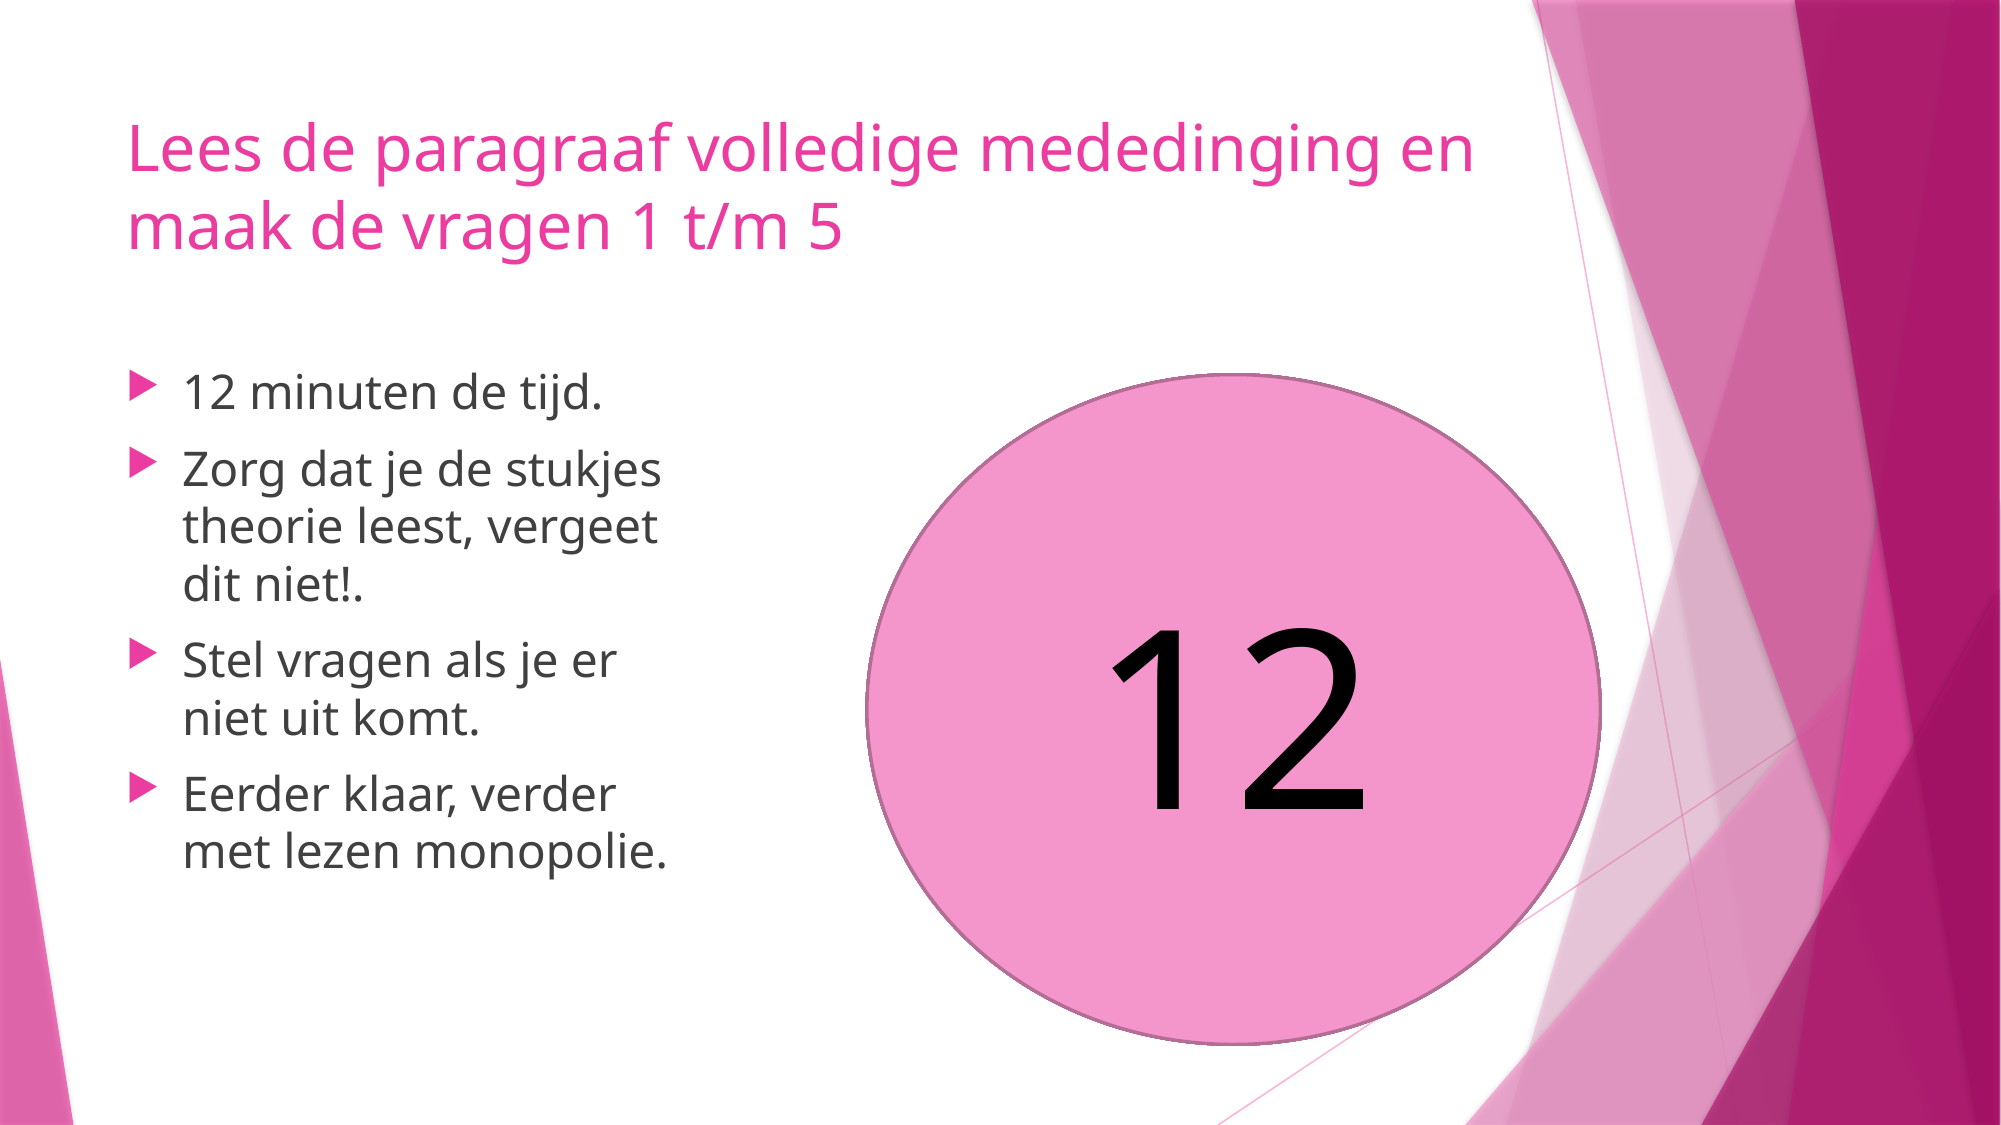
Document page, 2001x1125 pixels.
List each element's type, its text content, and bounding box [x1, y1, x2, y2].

text_box 12 [865, 373, 1602, 1046]
title Lees de paragraaf volledige mededinging en maak de vragen 1 t/m 5 [111, 99, 1522, 317]
list 12 minuten de tijd. Zorg dat je de stukjes theorie leest, vergeet dit niet!. Stel vragen als je er niet uit komt. Eerder klaar, verder met lezen monopolie. [111, 354, 689, 960]
